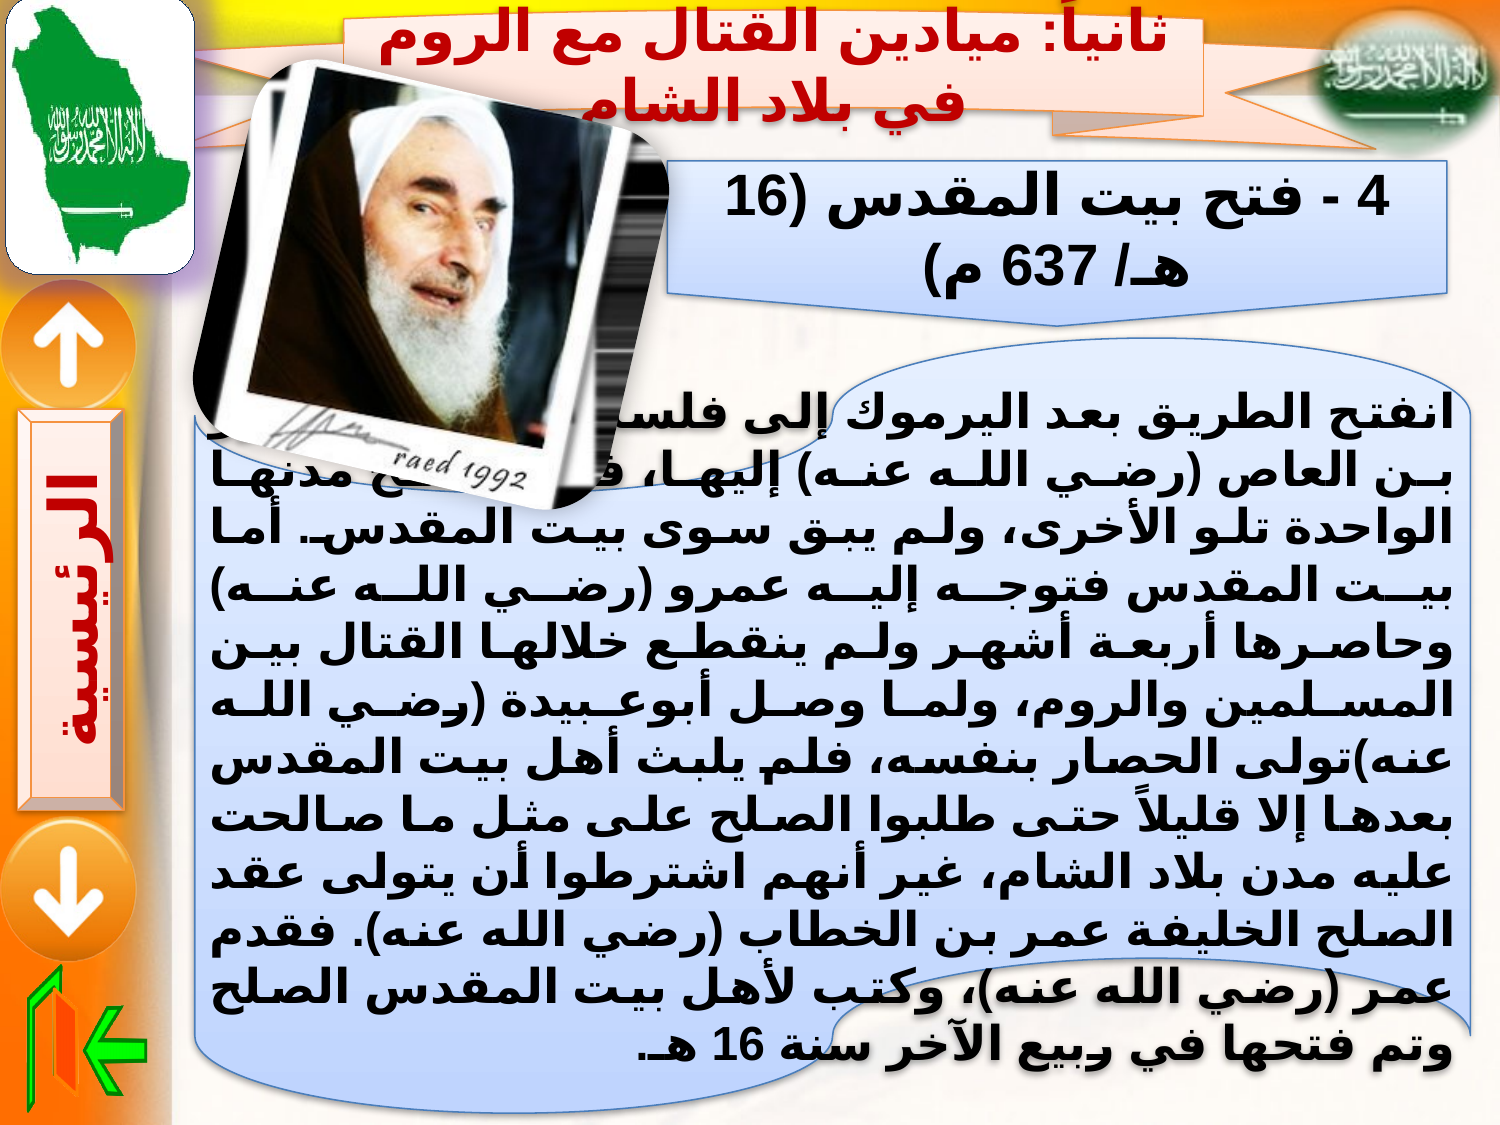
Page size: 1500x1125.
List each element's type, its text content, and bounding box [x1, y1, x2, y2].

picture [5, 0, 195, 275]
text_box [0, 276, 154, 1125]
picture [154, 0, 1500, 1125]
text_box 4 - فتح بيت المقدس (16 هـ/ 637 م) [666, 160, 1448, 327]
text_box انفتح الطريق بعد اليرموك إلى فلسطين، فاتجه عمرو بن العاص (رضي الله عنه) إليها، فقام بفتح مدنها الواحدة تلو الأخرى، ولم يبق سوى بيت المقدس. أما بيت المقدس فتوجه إليه عمرو (رضي الله عنه) وحاصرها أربعة أشهر ولم ينقطع خلالها القتال بين المسلمين والروم، ولما وصل أبوعبيدة (رضي الله عنه)تولى الحصار بنفسه، فلم يلبث أهل بيت المقدس بعدها إلا قليلاً حتى طلبوا الصلح على مثل ما صالحت عليه مدن بلاد الشام، غير أنهم اشترطوا أن يتولى عقد الصلح الخليفة عمر بن الخطاب (رضي الله عنه). فقدم عمر (رضي الله عنه)، وكتب لأهل بيت المقدس الصلح وتم فتحها في ربيع الآخر سنة 16 هـ. [193, 337, 1472, 1114]
text_box ثانياً: ميادين القتال مع الروم في بلاد الشام [227, 9, 1287, 146]
